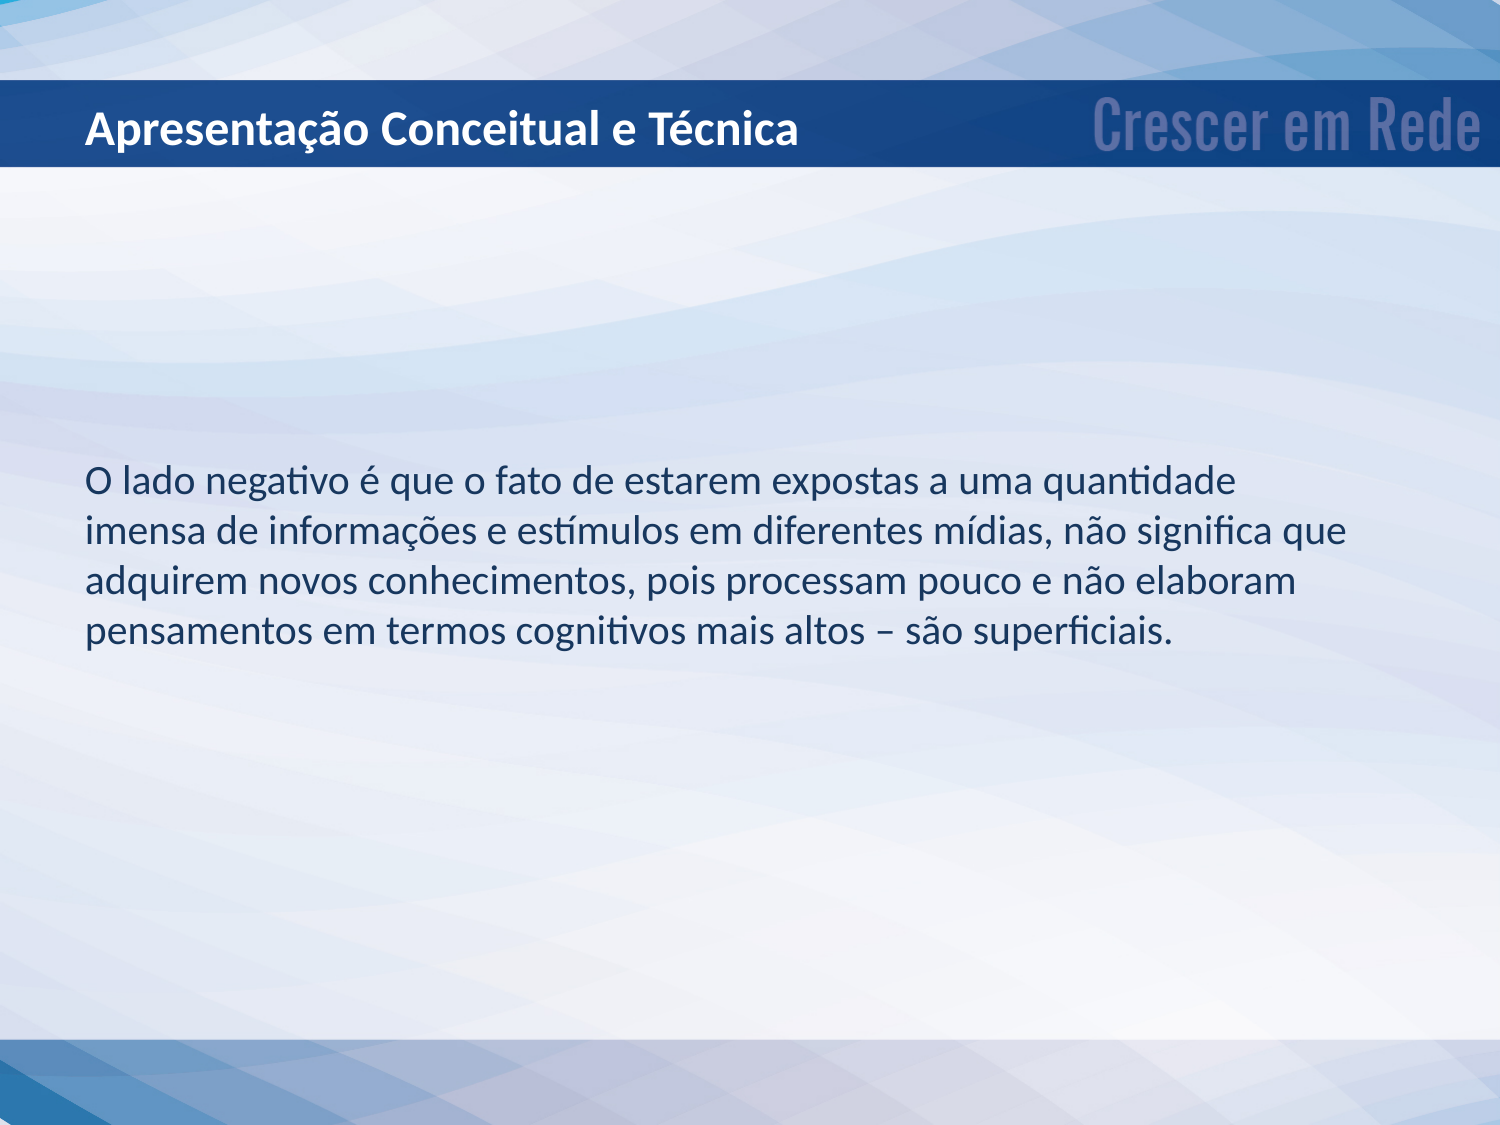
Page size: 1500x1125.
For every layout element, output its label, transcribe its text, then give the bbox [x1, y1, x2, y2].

picture [0, 0, 1500, 1125]
text_box Apresentação Conceitual e Técnica [70, 88, 1430, 163]
text_box O lado negativo é que o fato de estarem expostas a uma quantidade imensa de informações e estímulos em diferentes mídias, não significa que adquirem novos conhecimentos, pois processam pouco e não elaboram pensamentos em termos cognitivos mais altos – são superficiais. [70, 445, 1383, 761]
